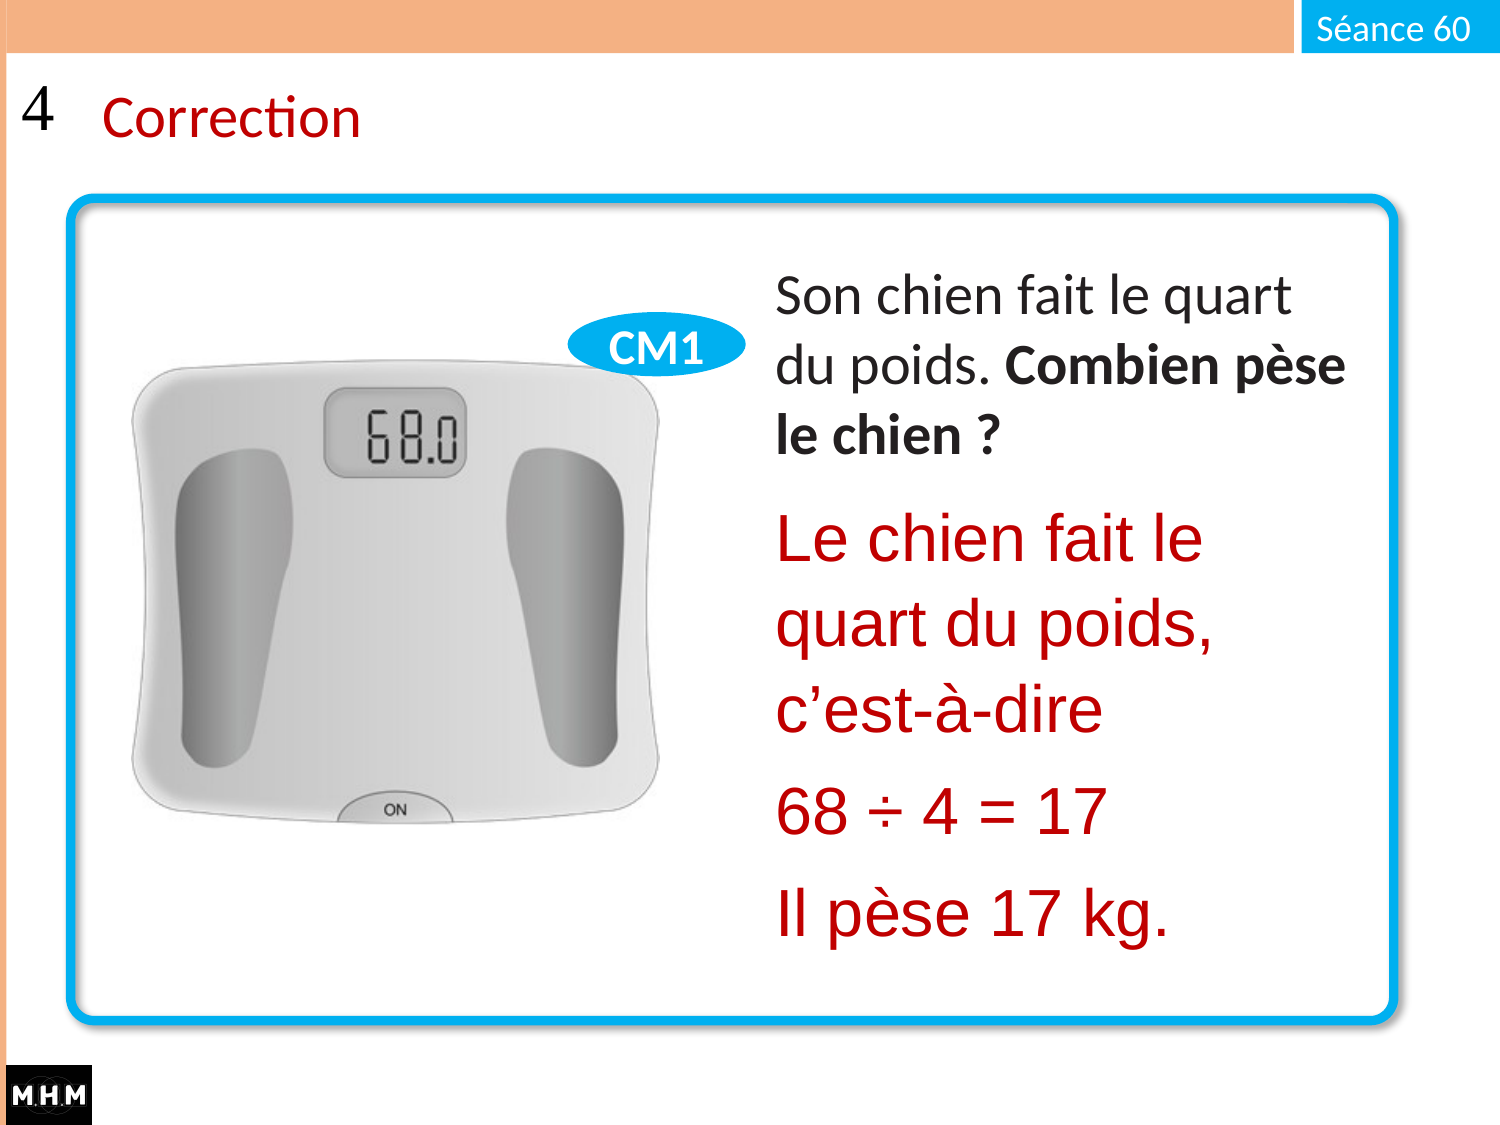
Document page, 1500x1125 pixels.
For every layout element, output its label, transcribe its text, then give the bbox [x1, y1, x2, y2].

picture [6, 1065, 92, 1125]
text_box CM1 [565, 309, 748, 379]
picture [613, 357, 633, 364]
text_box [68, 196, 1396, 1023]
picture [131, 357, 660, 826]
text_box Le chien fait le quart du poids, c’est-à-dire 68 ÷ 4 = 17 Il pèse 17 kg. [760, 481, 1356, 563]
title Correction [87, 32, 1382, 157]
text_box Son chien fait le quart du poids. Combien pèse le chien ? [760, 248, 1382, 470]
